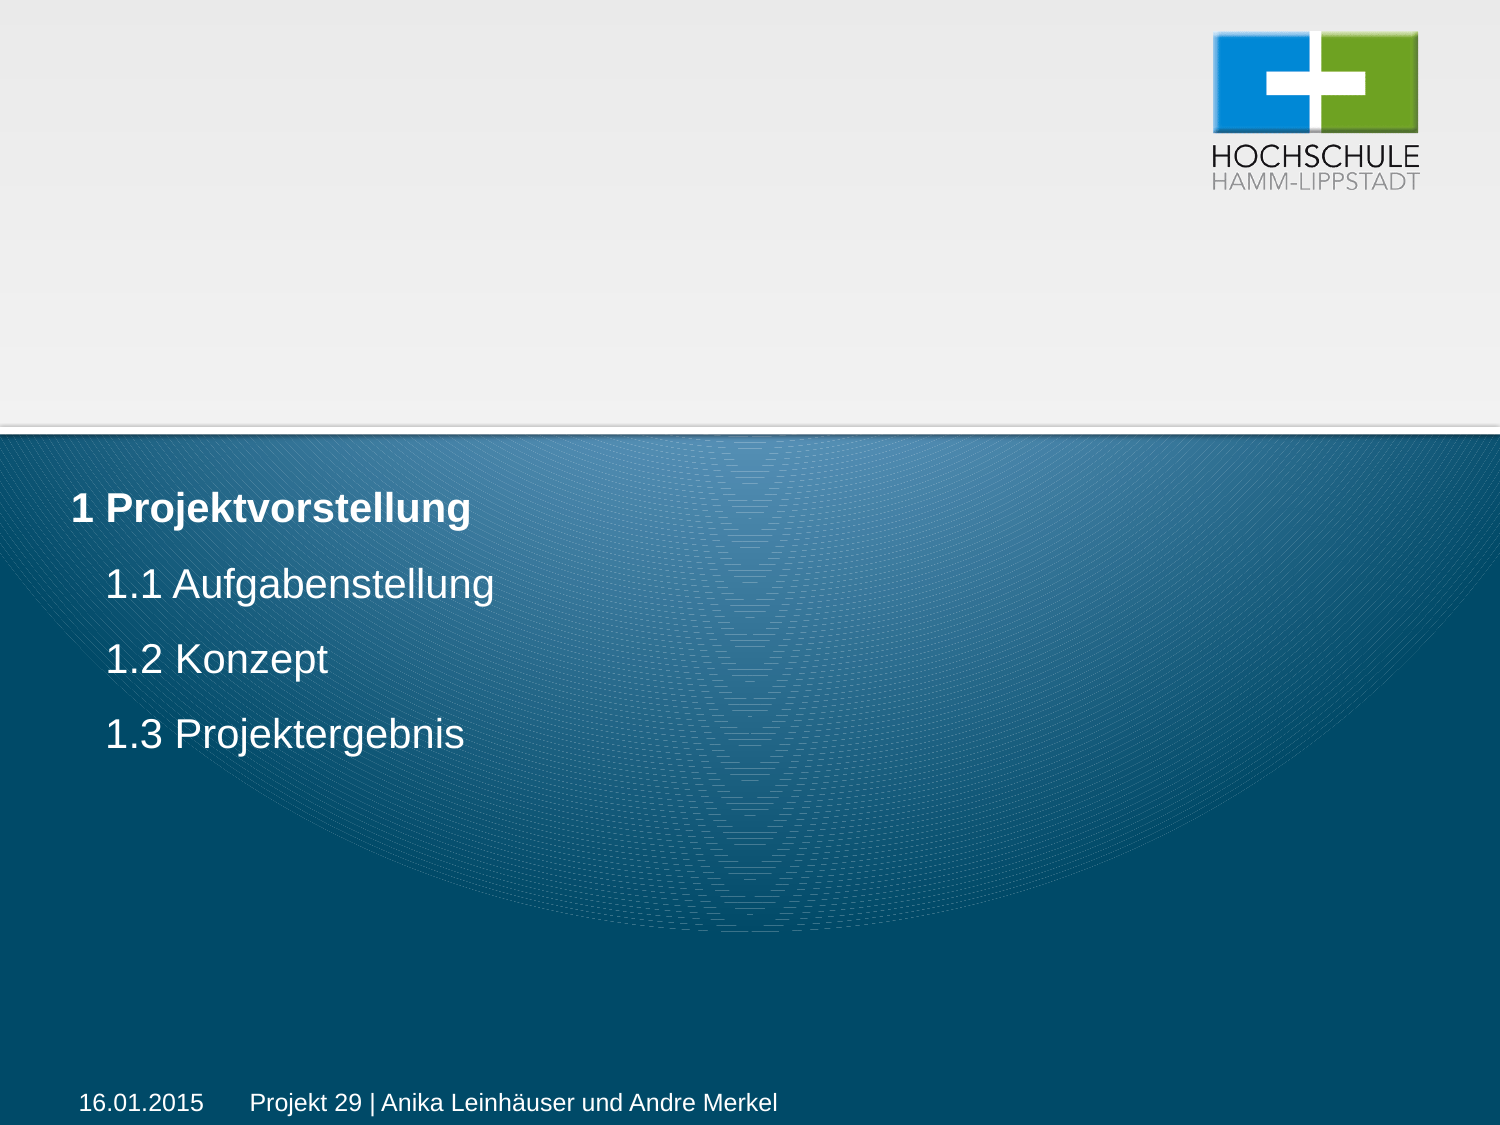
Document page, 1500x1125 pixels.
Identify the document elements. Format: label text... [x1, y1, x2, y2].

footer Projekt 29 | Anika Leinhäuser und Andre Merkel [242, 1080, 892, 1117]
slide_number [70, 1080, 242, 1117]
title 1 Projektvorstellung 1.1 Aufgabenstellung 1.2 Konzept 1.3 Projektergebnis [70, 432, 1386, 1000]
picture [1212, 30, 1420, 190]
